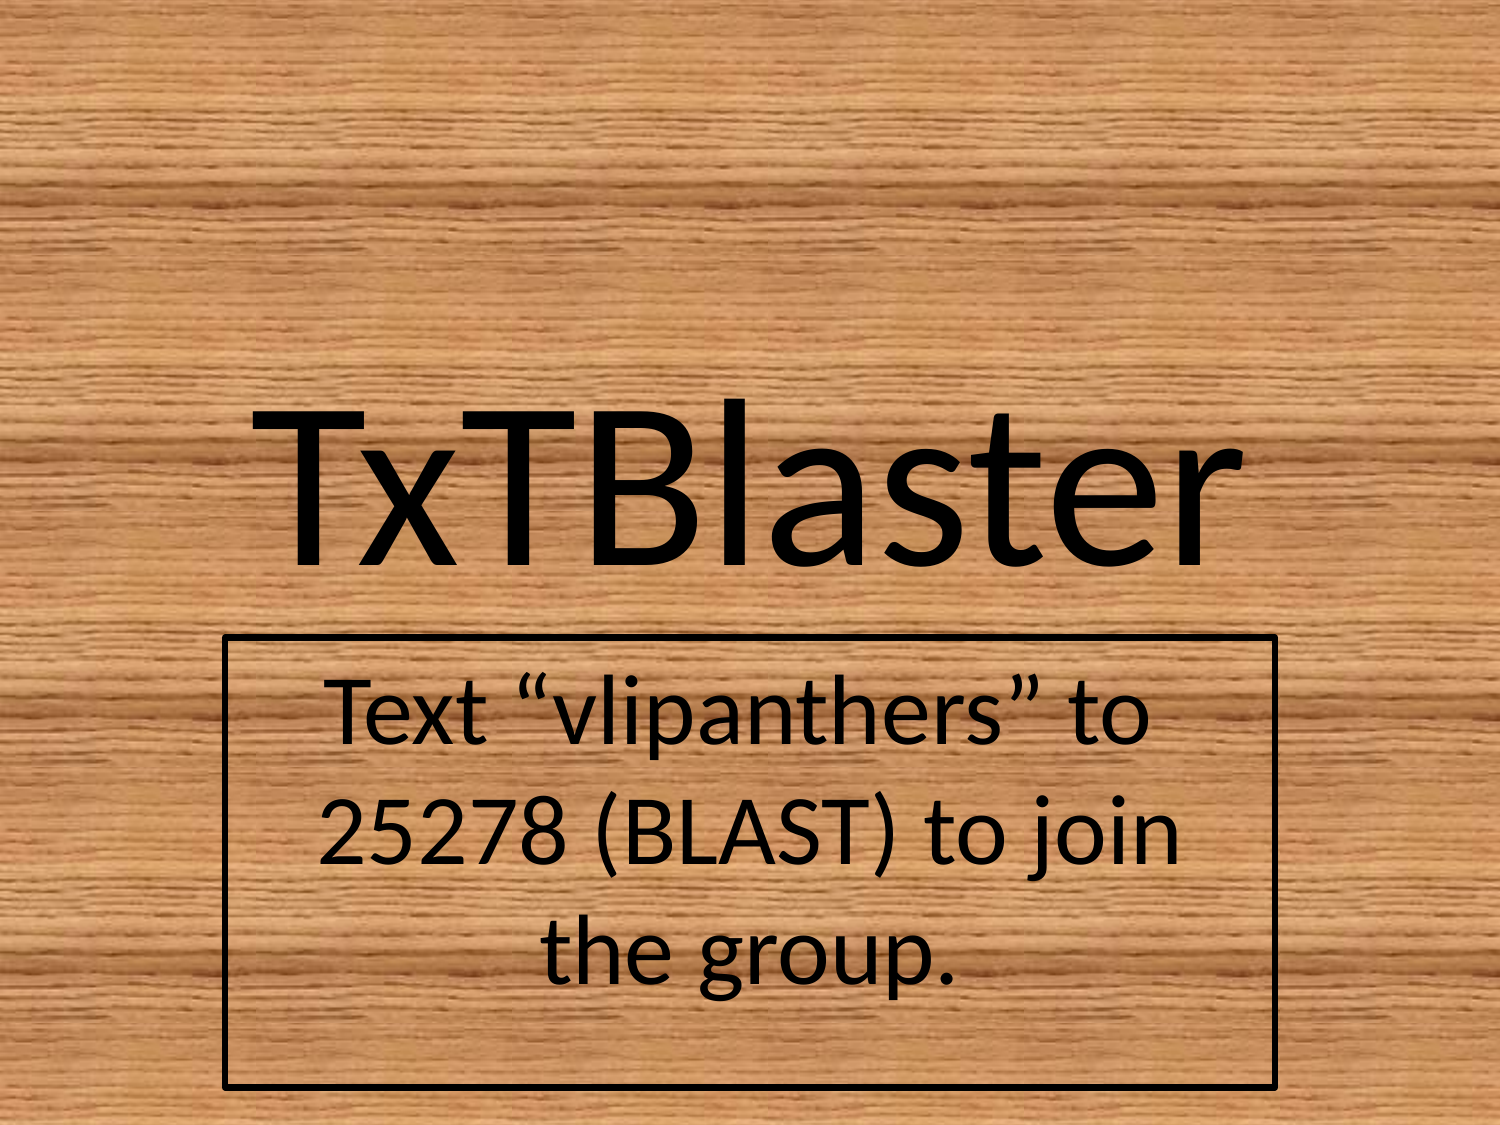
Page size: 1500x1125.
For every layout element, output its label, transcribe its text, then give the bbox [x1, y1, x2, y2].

subtitle Text “vlipanthers” to 25278 (BLAST) to join the group. [225, 637, 1275, 1088]
picture [0, 0, 1500, 1125]
title TxTBlaster [112, 349, 1388, 591]
